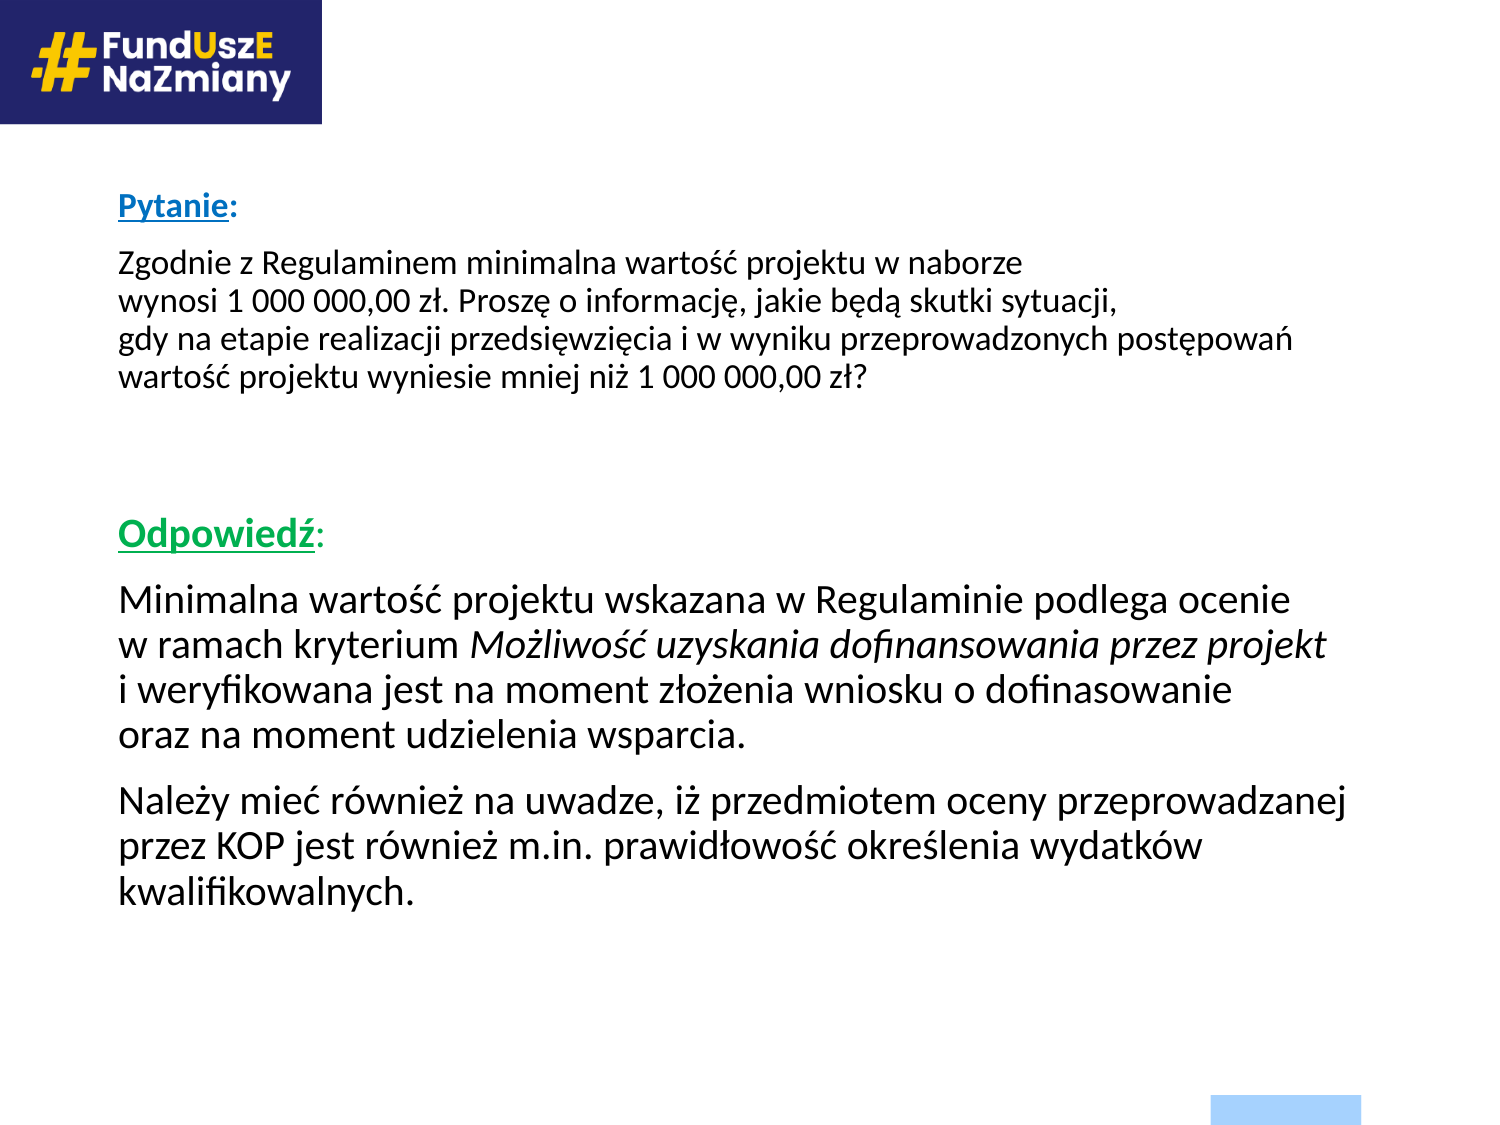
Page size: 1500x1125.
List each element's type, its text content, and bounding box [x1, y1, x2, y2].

list Odpowiedź: Minimalna wartość projektu wskazana w Regulaminie podlega ocenie w ramach kryterium Możliwość uzyskania dofinansowania przez projekt i weryfikowana jest na moment złożenia wniosku o dofinasowanie oraz na moment udzielenia wsparcia. Należy mieć również na uwadze, iż przedmiotem oceny przeprowadzanej przez KOP jest również m.in. prawidłowość określenia wydatków kwalifikowalnych. [103, 504, 1425, 1048]
picture [0, 0, 1500, 1125]
title Pytanie: aa Zgodnie z Regulaminem minimalna wartość projektu w naborze wynosi 1 000 000,00 zł. Proszę o informację, jakie będą skutki sytuacji, gdy na etapie realizacji przedsięwzięcia i w wyniku przeprowadzonych postępowań wartość projektu wyniesie mniej niż 1 000 000,00 zł? [103, 139, 1397, 486]
